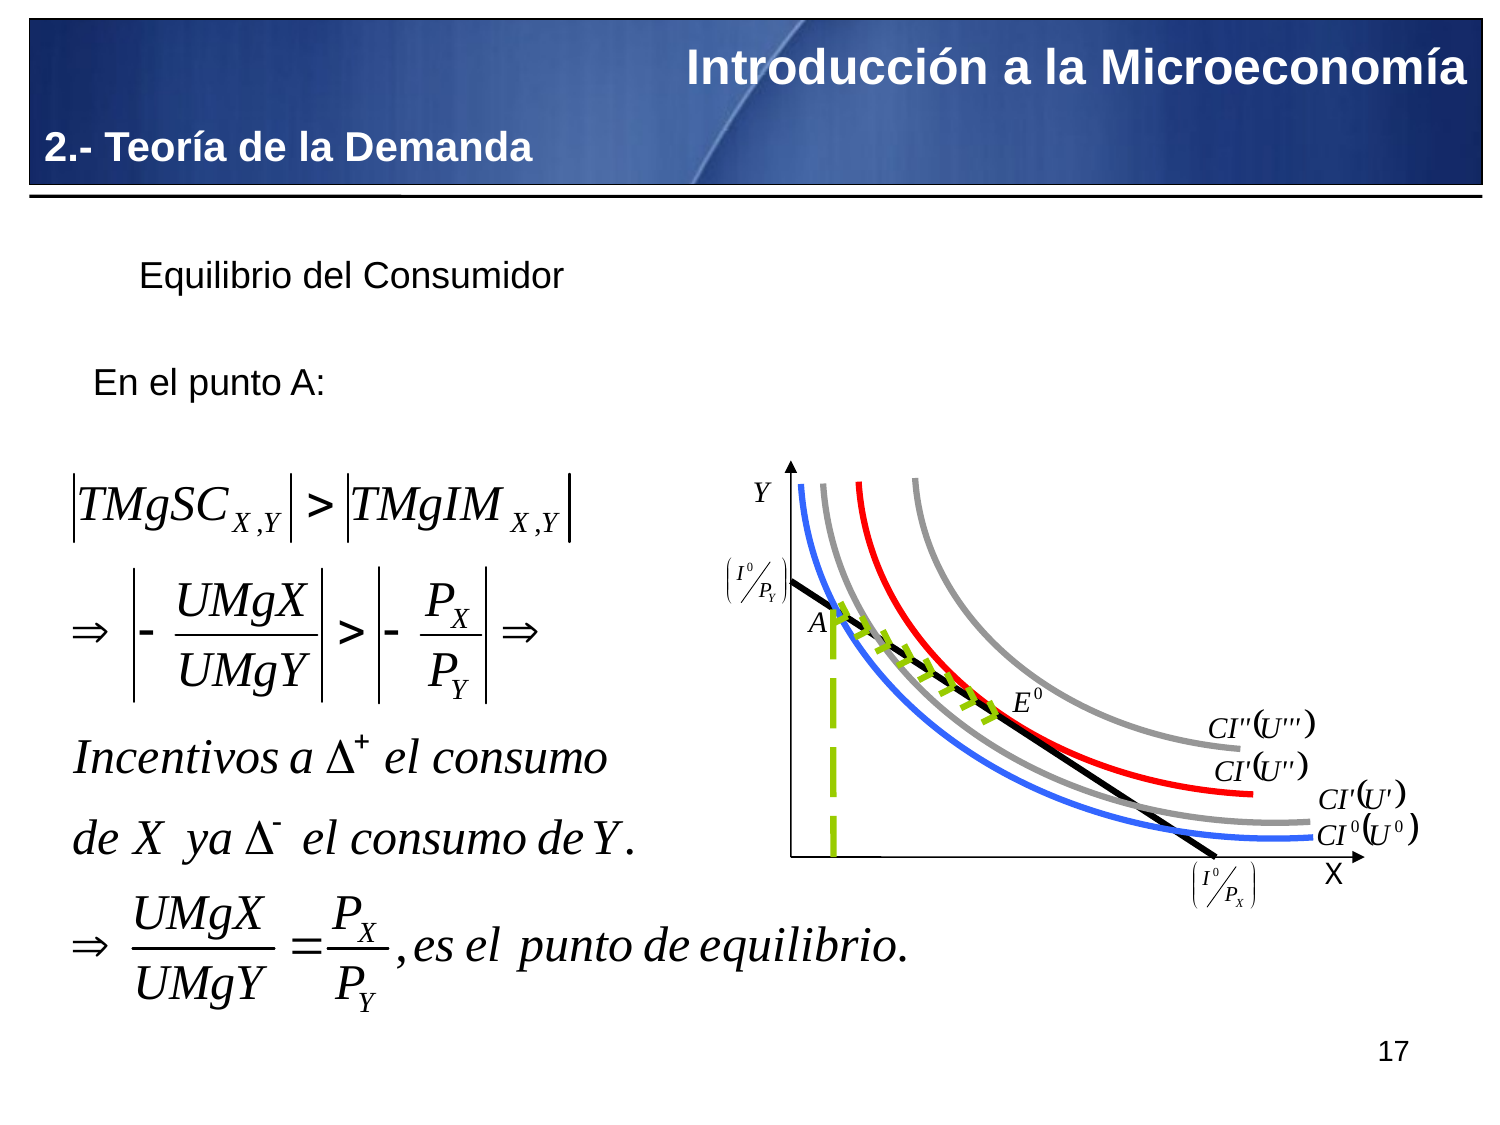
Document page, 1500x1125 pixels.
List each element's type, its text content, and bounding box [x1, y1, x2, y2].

text_box 2.- Teoría de la Demanda [29, 112, 585, 178]
text_box Introducción a la Microeconomía [608, 26, 1483, 102]
text_box [29, 19, 1483, 185]
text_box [64, 464, 916, 1024]
text_box En el punto A: [78, 350, 341, 410]
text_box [722, 460, 1420, 914]
text_box Equilibrio del Consumidor [123, 243, 632, 304]
slide_number 17 [1074, 1024, 1426, 1103]
